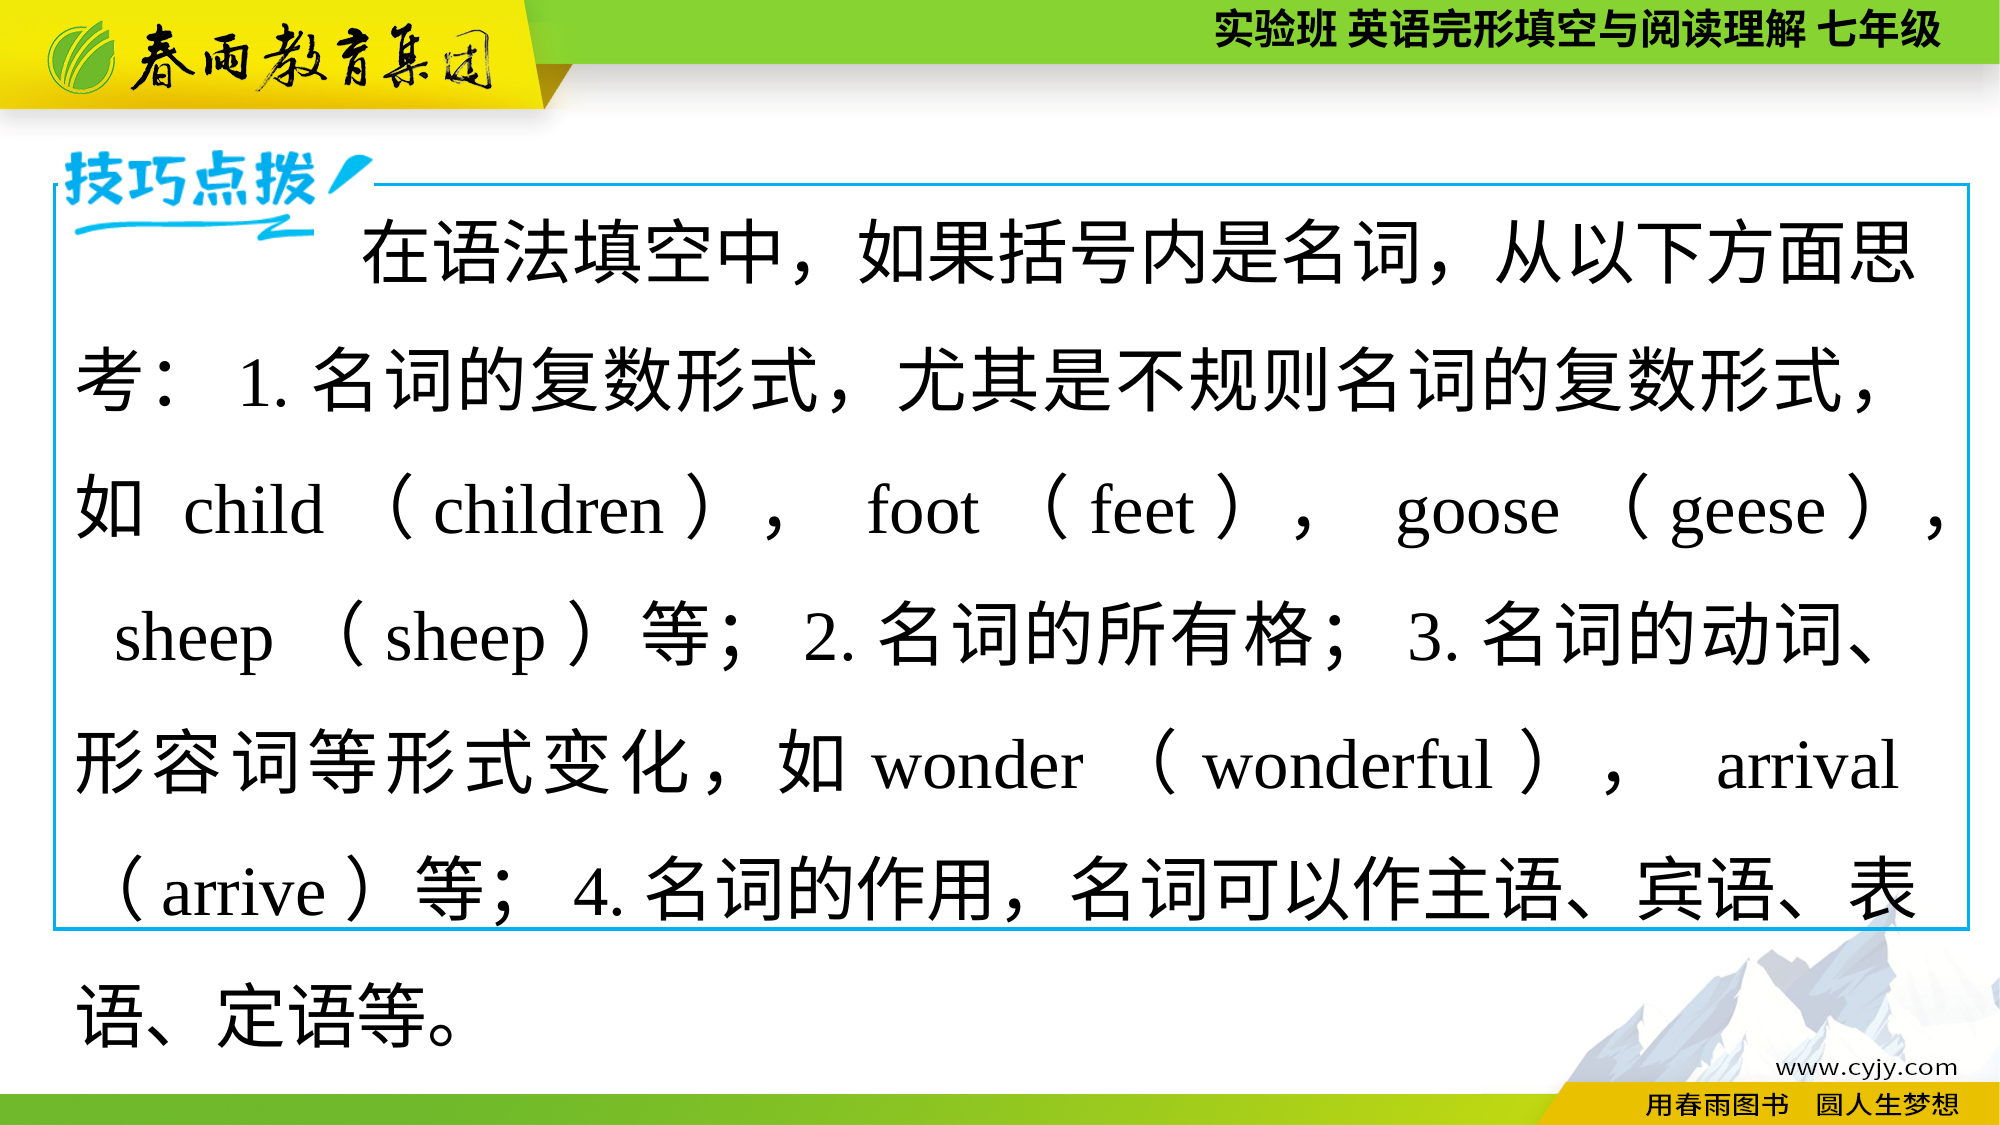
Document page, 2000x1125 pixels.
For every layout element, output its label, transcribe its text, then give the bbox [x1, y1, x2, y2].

text_box [54, 248, 59, 930]
text_box [1933, 184, 1969, 930]
picture [0, 0, 2000, 1125]
text_box 在语法填空中，如果括号内是名词，从以下方面思考：1.名词的复数形式，尤其是不规则名词的复数形式，如 child（children）， foot（feet）， goose（geese）， sheep（sheep）等；2.名词的所有格；3.名词的动词、形容词等形式变化，如wonder（wonderful）， arrival（arrive）等；4.名词的作用，名词可以作主语、宾语、表语、定语等。 [59, 157, 1933, 1065]
